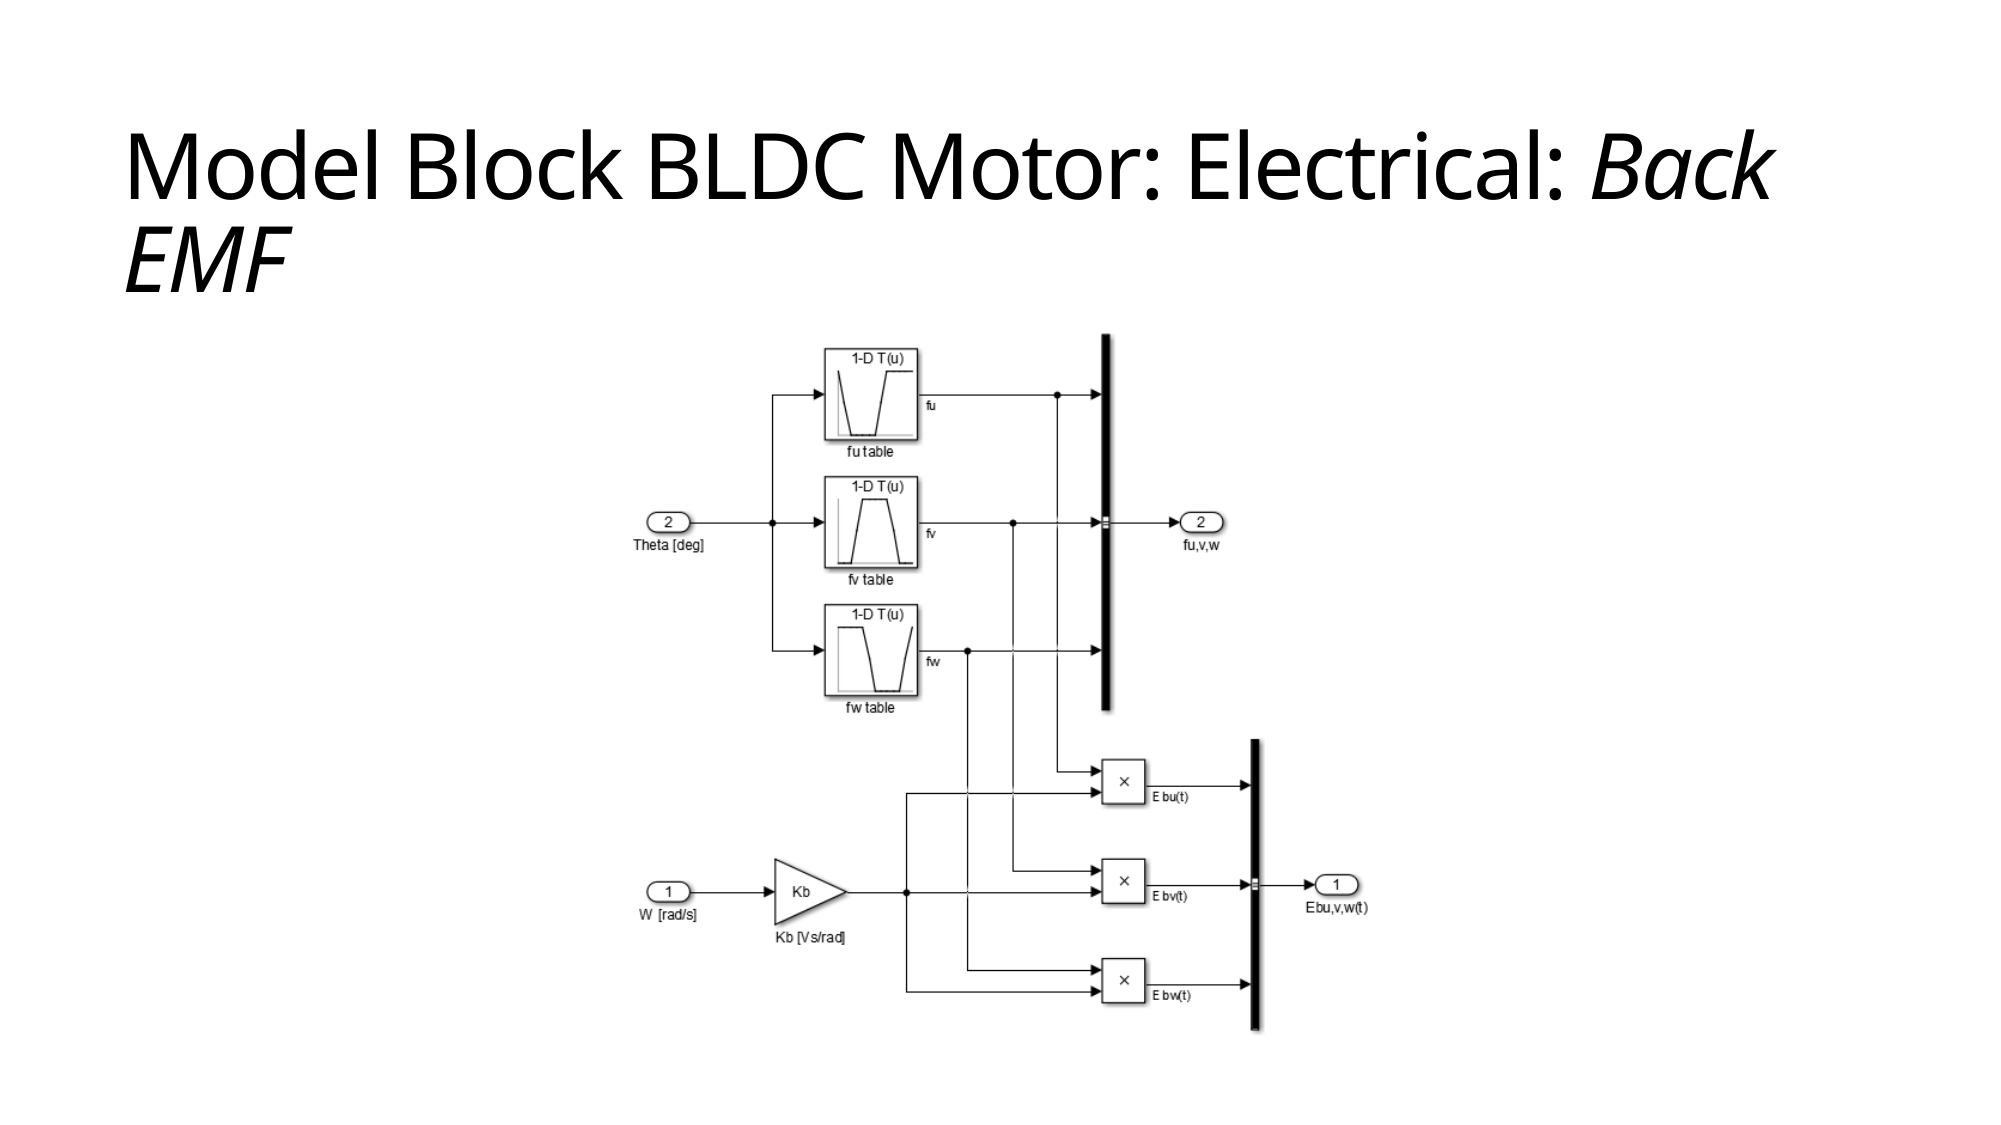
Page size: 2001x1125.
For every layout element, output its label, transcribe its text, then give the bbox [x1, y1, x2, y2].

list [510, 324, 1490, 1044]
title Model Block BLDC Motor: Electrical: Back EMF [107, 81, 1875, 354]
